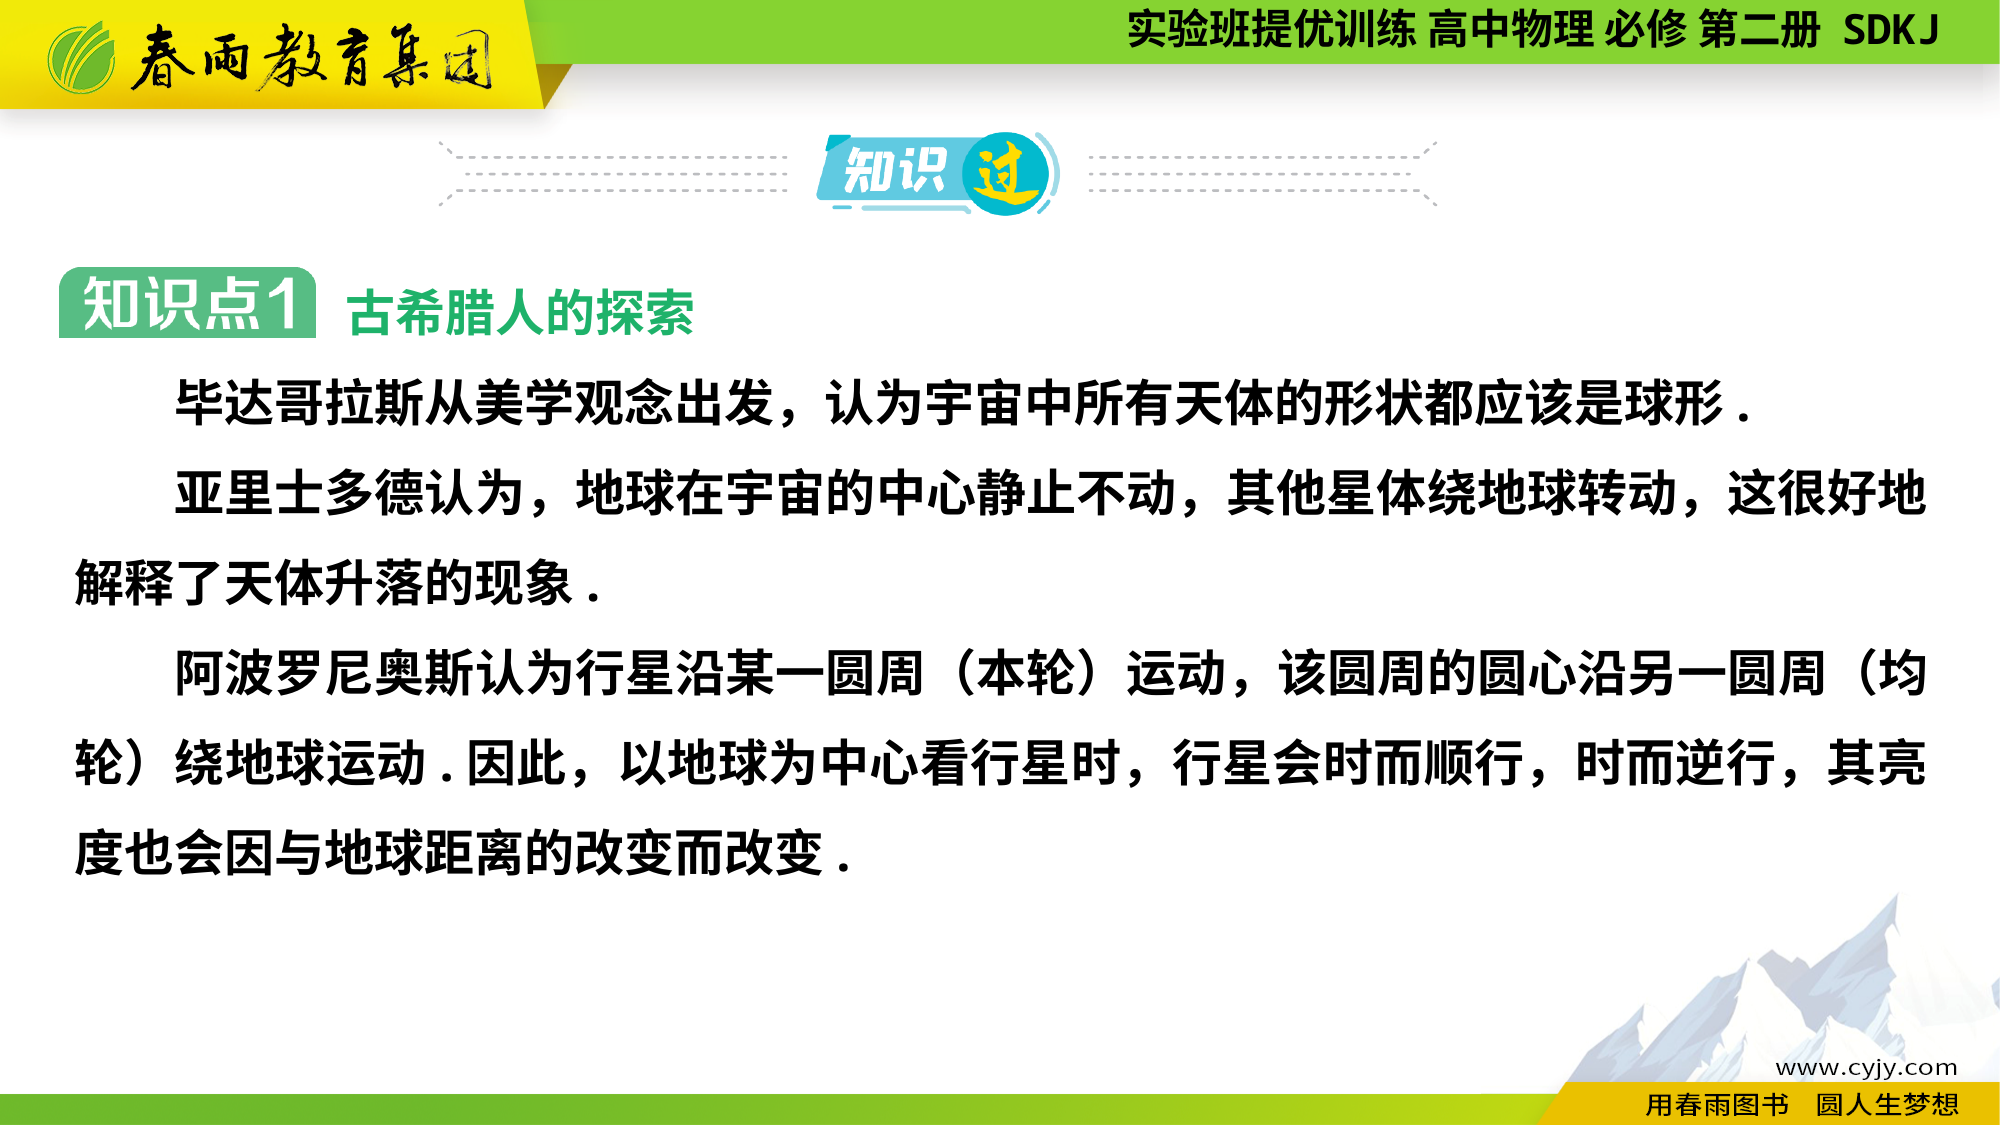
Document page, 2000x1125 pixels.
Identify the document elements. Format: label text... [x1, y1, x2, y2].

picture [0, 0, 2000, 1125]
list 古希腊人的探索 毕达哥拉斯从美学观念出发，认为宇宙中所有天体的形状都应该是球形. 亚里士多德认为，地球在宇宙的中心静止不动，其他星体绕地球转动，这很好地解释了天体升落的现象. 阿波罗尼奥斯认为行星沿某一圆周（本轮）运动，该圆周的圆心沿另一圆周（均轮）绕地球运动.因此，以地球为中心看行星时，行星会时而顺行，时而逆行，其亮度也会因与地球距离的改变而改变. [59, 243, 1944, 884]
